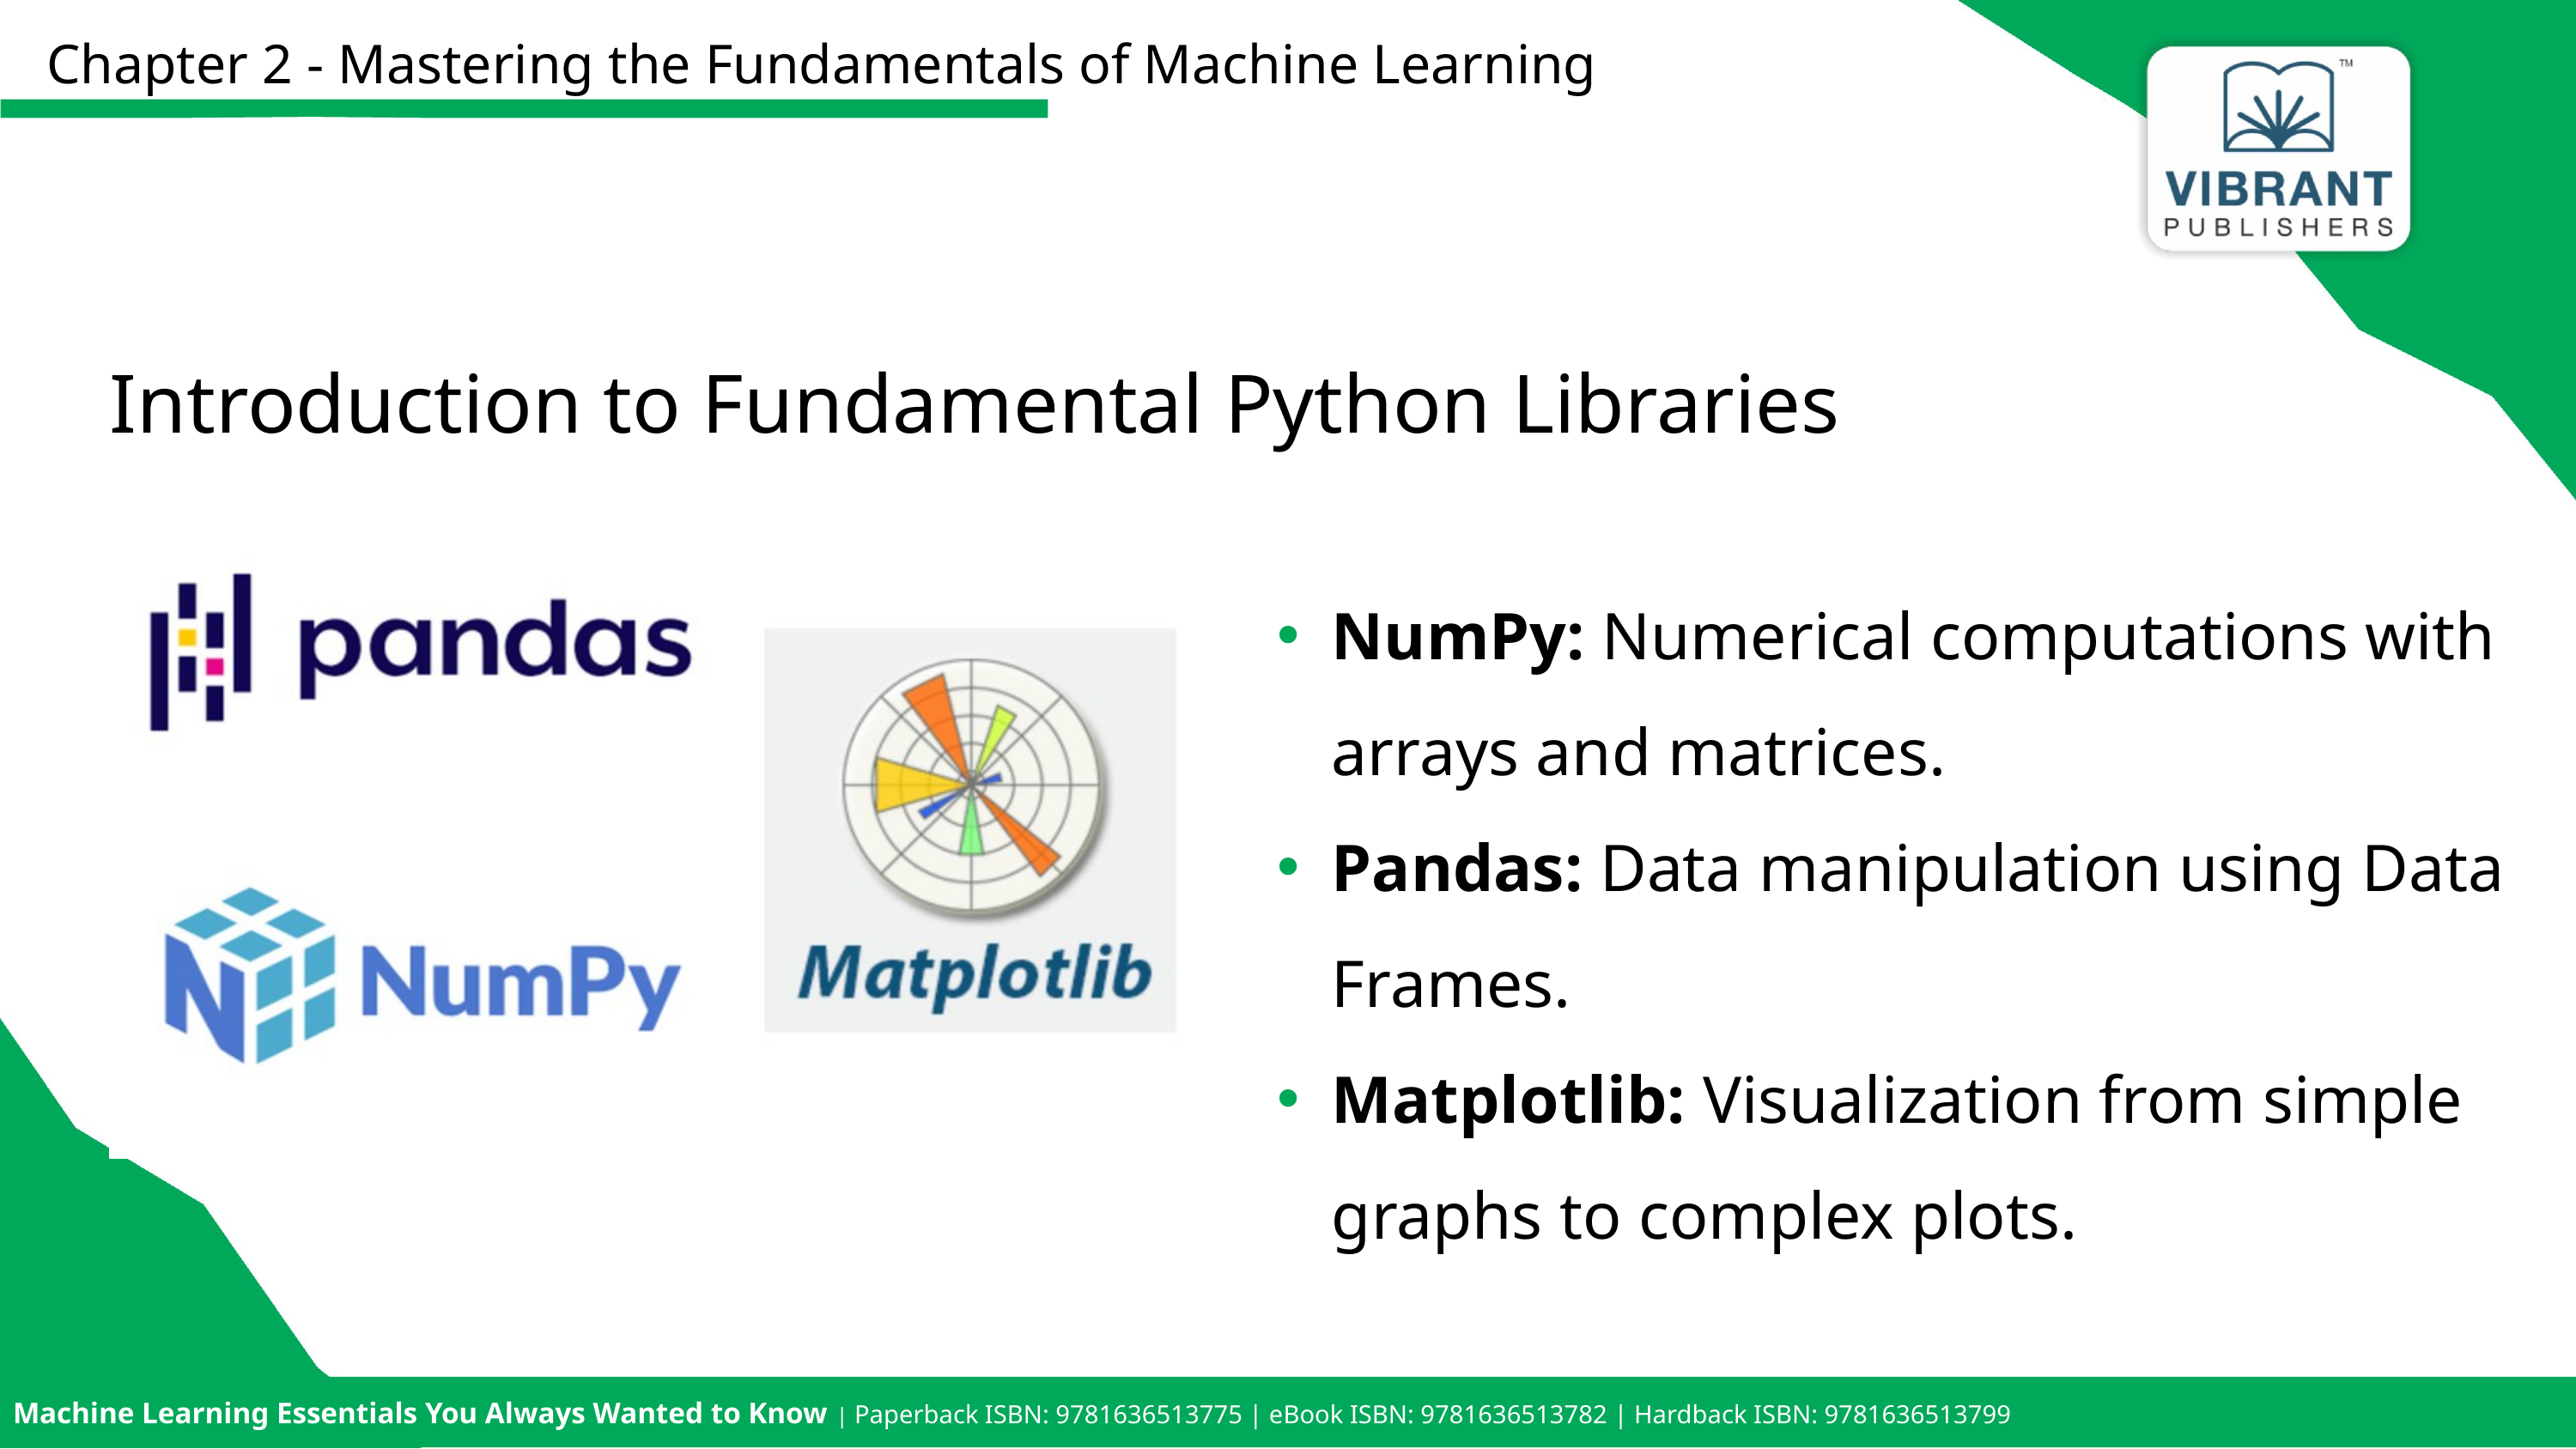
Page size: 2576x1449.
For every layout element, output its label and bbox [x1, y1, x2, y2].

picture [109, 534, 1239, 1160]
text_box [0, 0, 2576, 1448]
